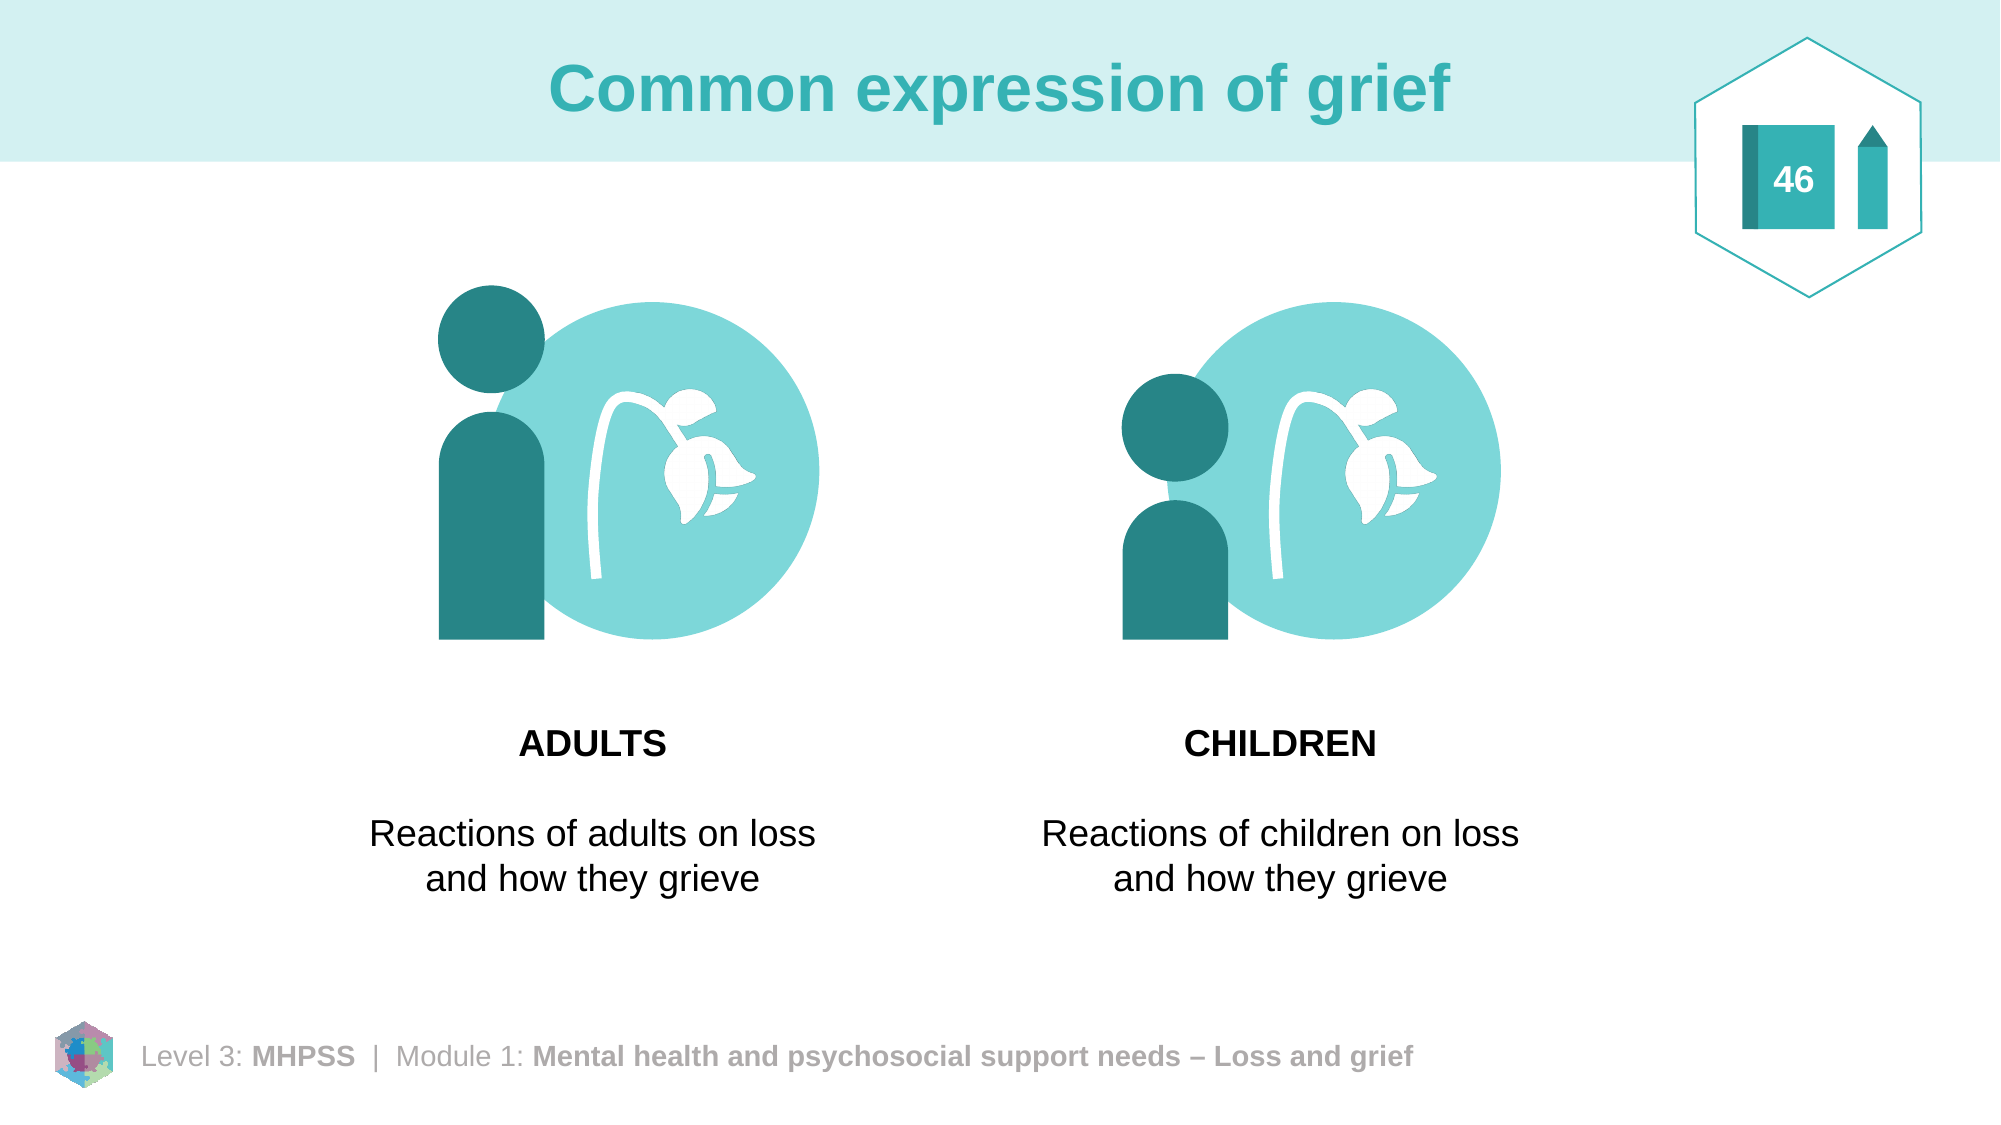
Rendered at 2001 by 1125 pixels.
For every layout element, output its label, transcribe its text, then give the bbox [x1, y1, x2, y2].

picture [55, 1021, 113, 1088]
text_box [1639, 5, 1978, 330]
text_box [437, 285, 820, 640]
text_box ADULTS Reactions of adults on loss and how they grieve [341, 711, 844, 907]
text_box CHILDREN Reactions of children on loss and how they grieve [999, 711, 1562, 907]
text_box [1121, 301, 1502, 640]
title Common expression of grief [137, 19, 1634, 163]
